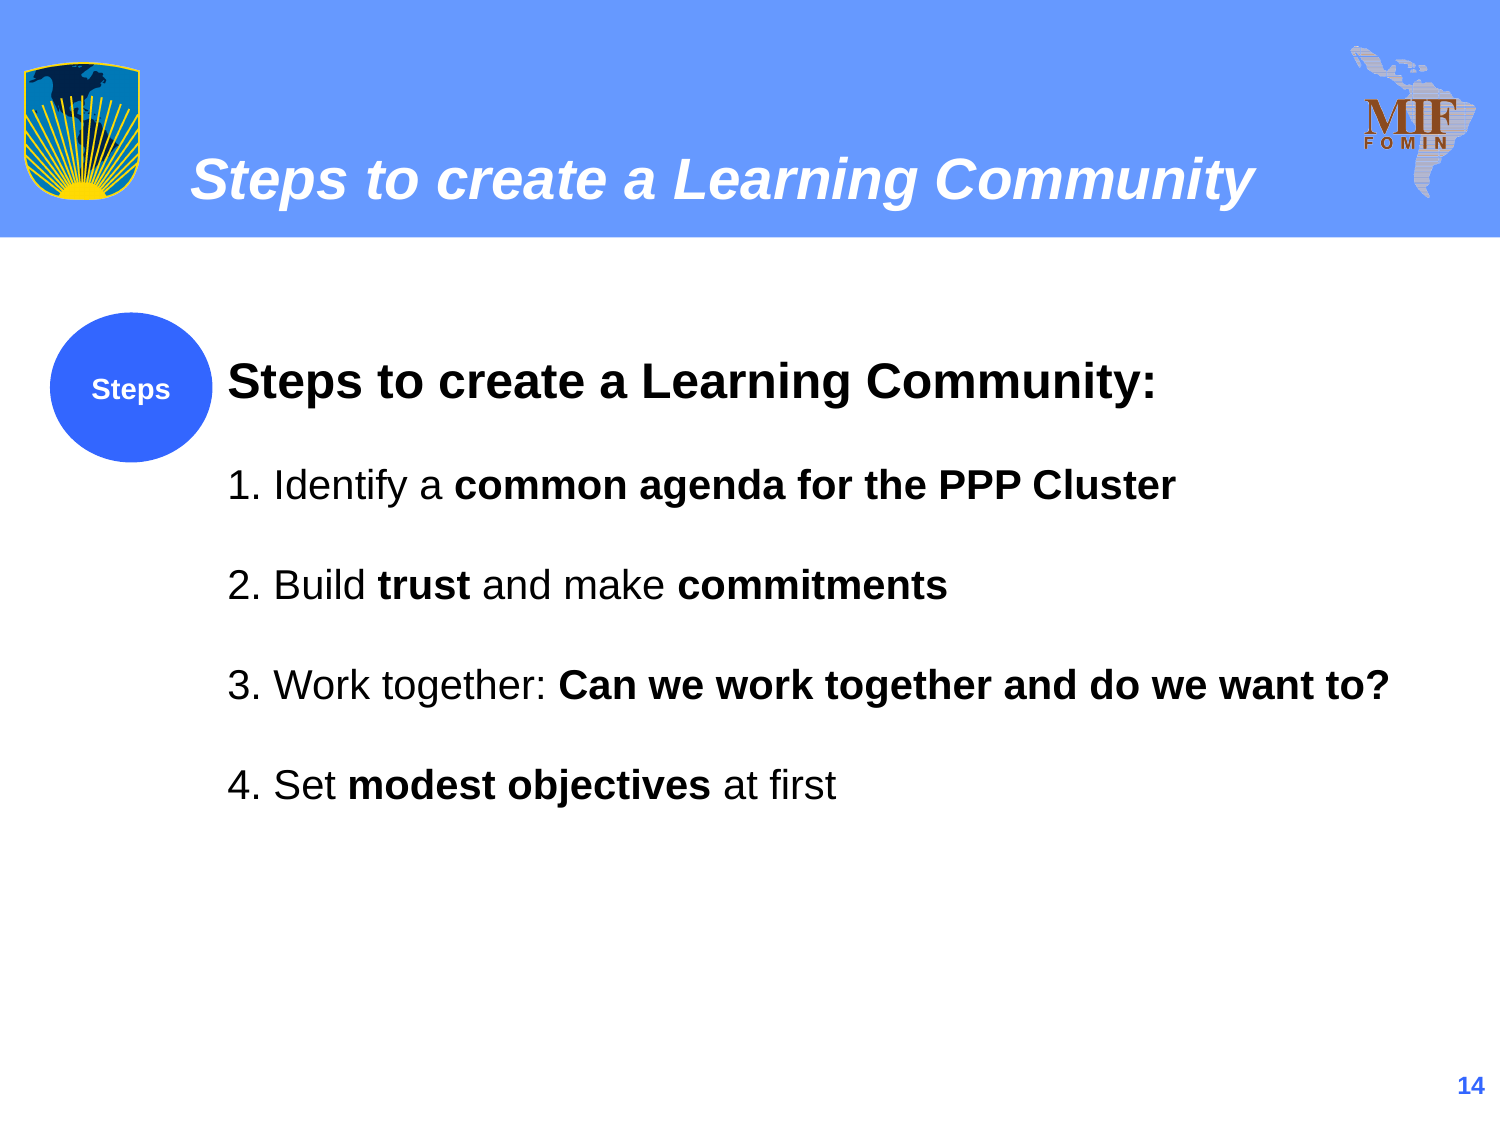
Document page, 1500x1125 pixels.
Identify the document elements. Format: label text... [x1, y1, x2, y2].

text_box Steps [49, 312, 213, 463]
picture [1350, 46, 1476, 198]
text_box Steps to create a Learning Community [175, 134, 1288, 219]
text_box Steps to create a Learning Community: 1. Identify a common agenda for the PPP Cluster 2. Build trust and make commitments 3. Work together: Can we work together and do we want to? 4. Set modest objectives at first [212, 290, 1500, 1016]
picture [24, 62, 140, 200]
